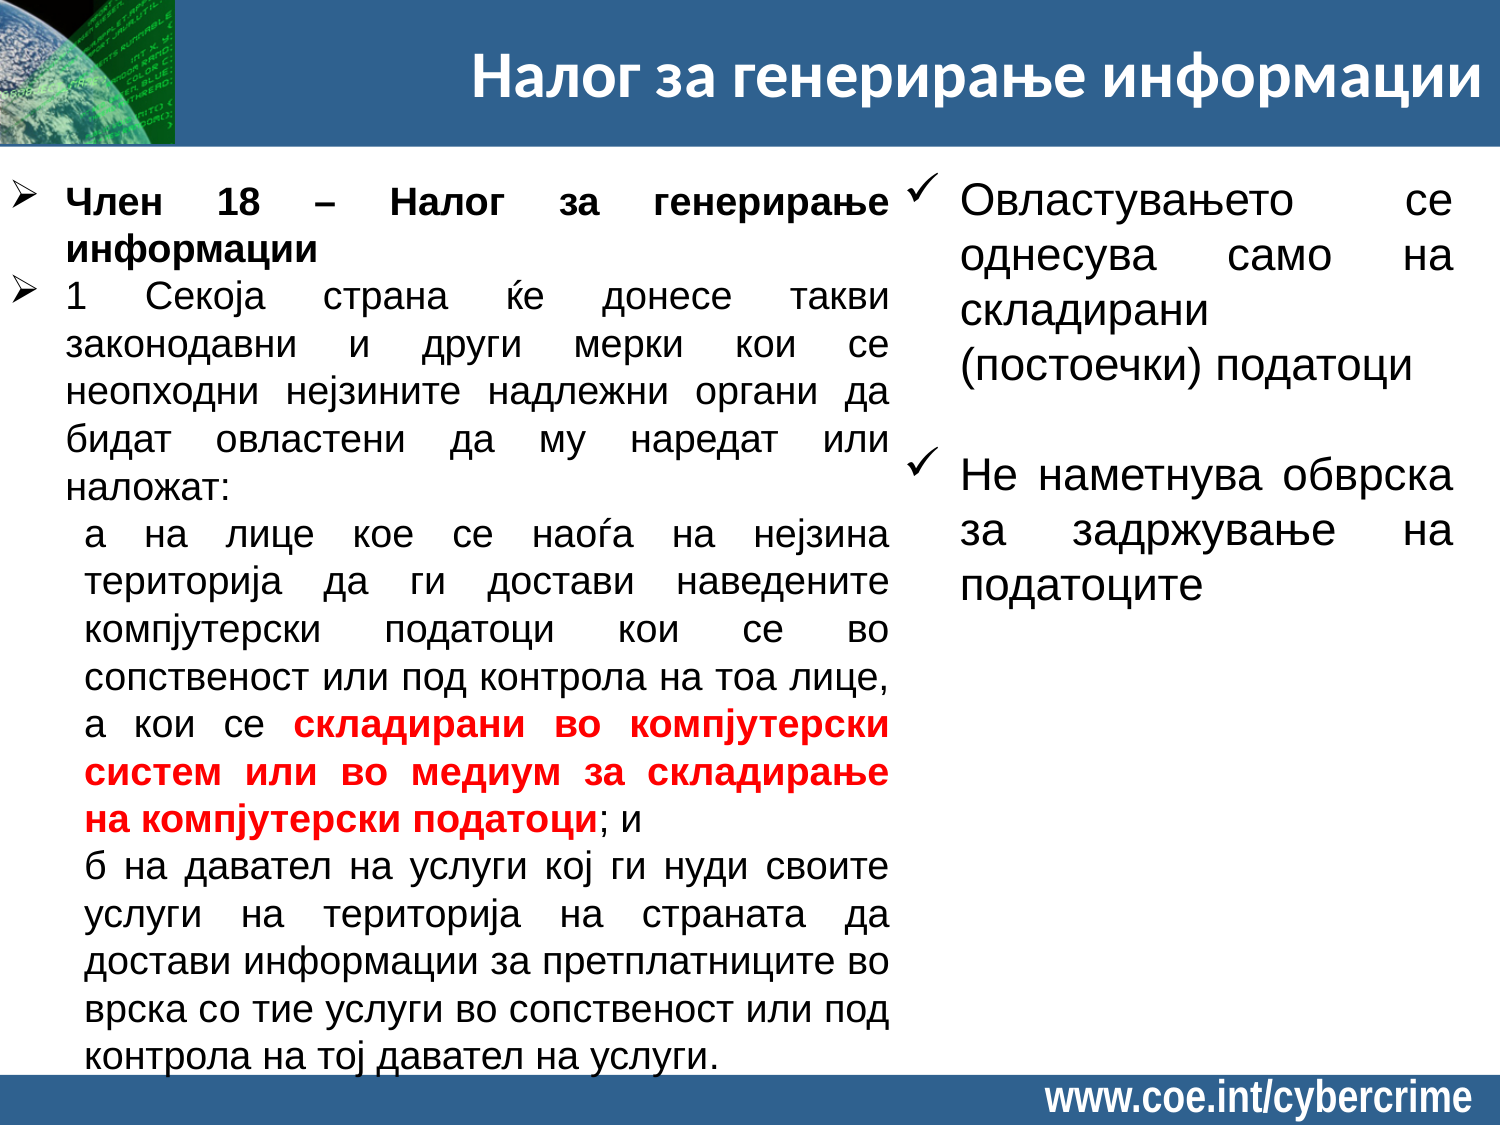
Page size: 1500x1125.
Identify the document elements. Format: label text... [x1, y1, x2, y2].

picture [0, 0, 175, 144]
text_box [906, 1073, 1030, 1125]
text_box Налог за генерирање информации [177, 0, 1500, 149]
text_box Овластувањето се однесува само на складирани (постоечки) податоци Не наметнува обврска за задржување на податоците [888, 162, 1469, 672]
text_box Член 18 – Налог за генерирање информации 1 Секоја страна ќе донесе такви законодавни и други мерки кои се неопходни нејзините надлежни органи да бидат овластени да му наредат или наложат: а на лице кое се наоѓа на нејзина територија да ги достави наведените компјутерски податоци кои се во сопственост или под контрола на тоа лице, а кои се складирани во компјутерски систем или во медиум за складирање на компјутерски податоци; и б на давател на услуги кој ги нуди своите услуги на територија на страната да достави информации за претплатниците во врска со тие услуги во сопственост или под контрола на тој давател на услуги. [0, 168, 906, 1125]
text_box www.coe.int/cybercrime [1030, 1059, 1500, 1125]
